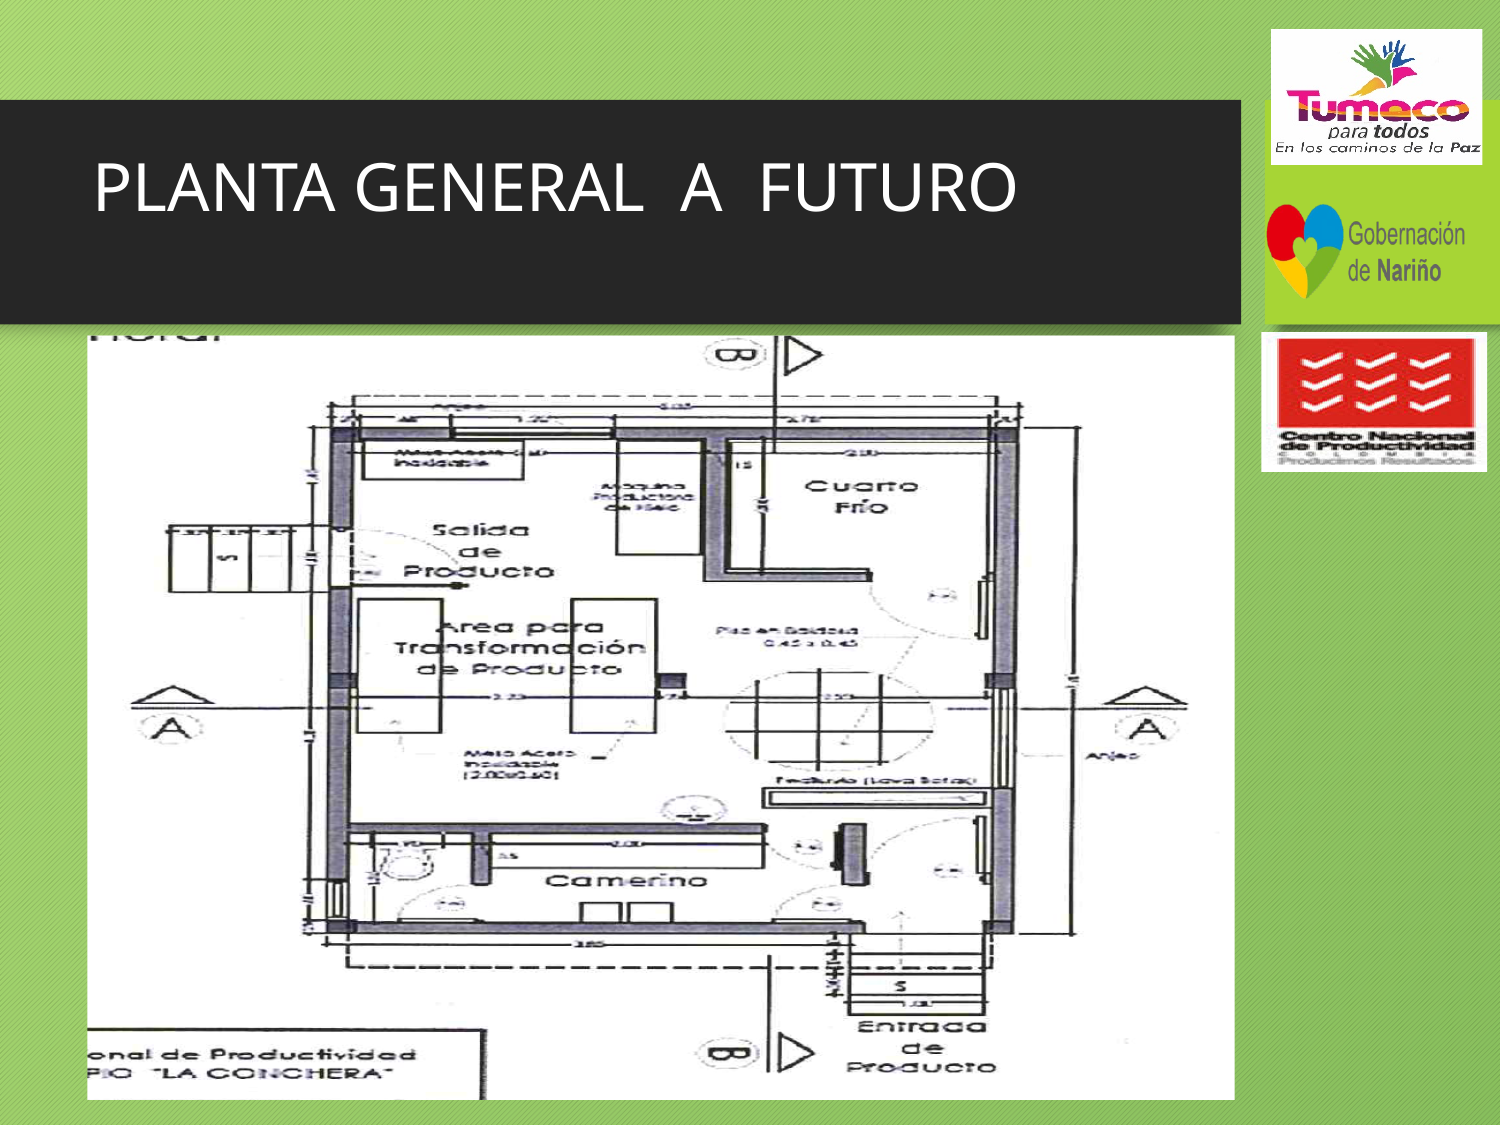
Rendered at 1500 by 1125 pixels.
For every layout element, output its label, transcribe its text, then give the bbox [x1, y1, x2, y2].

picture [1261, 325, 1500, 473]
picture [1270, 28, 1483, 165]
picture [0, 143, 1251, 1125]
picture [1260, 179, 1473, 301]
text_box PLANTA GENERAL A FUTURO [24, 137, 1200, 213]
